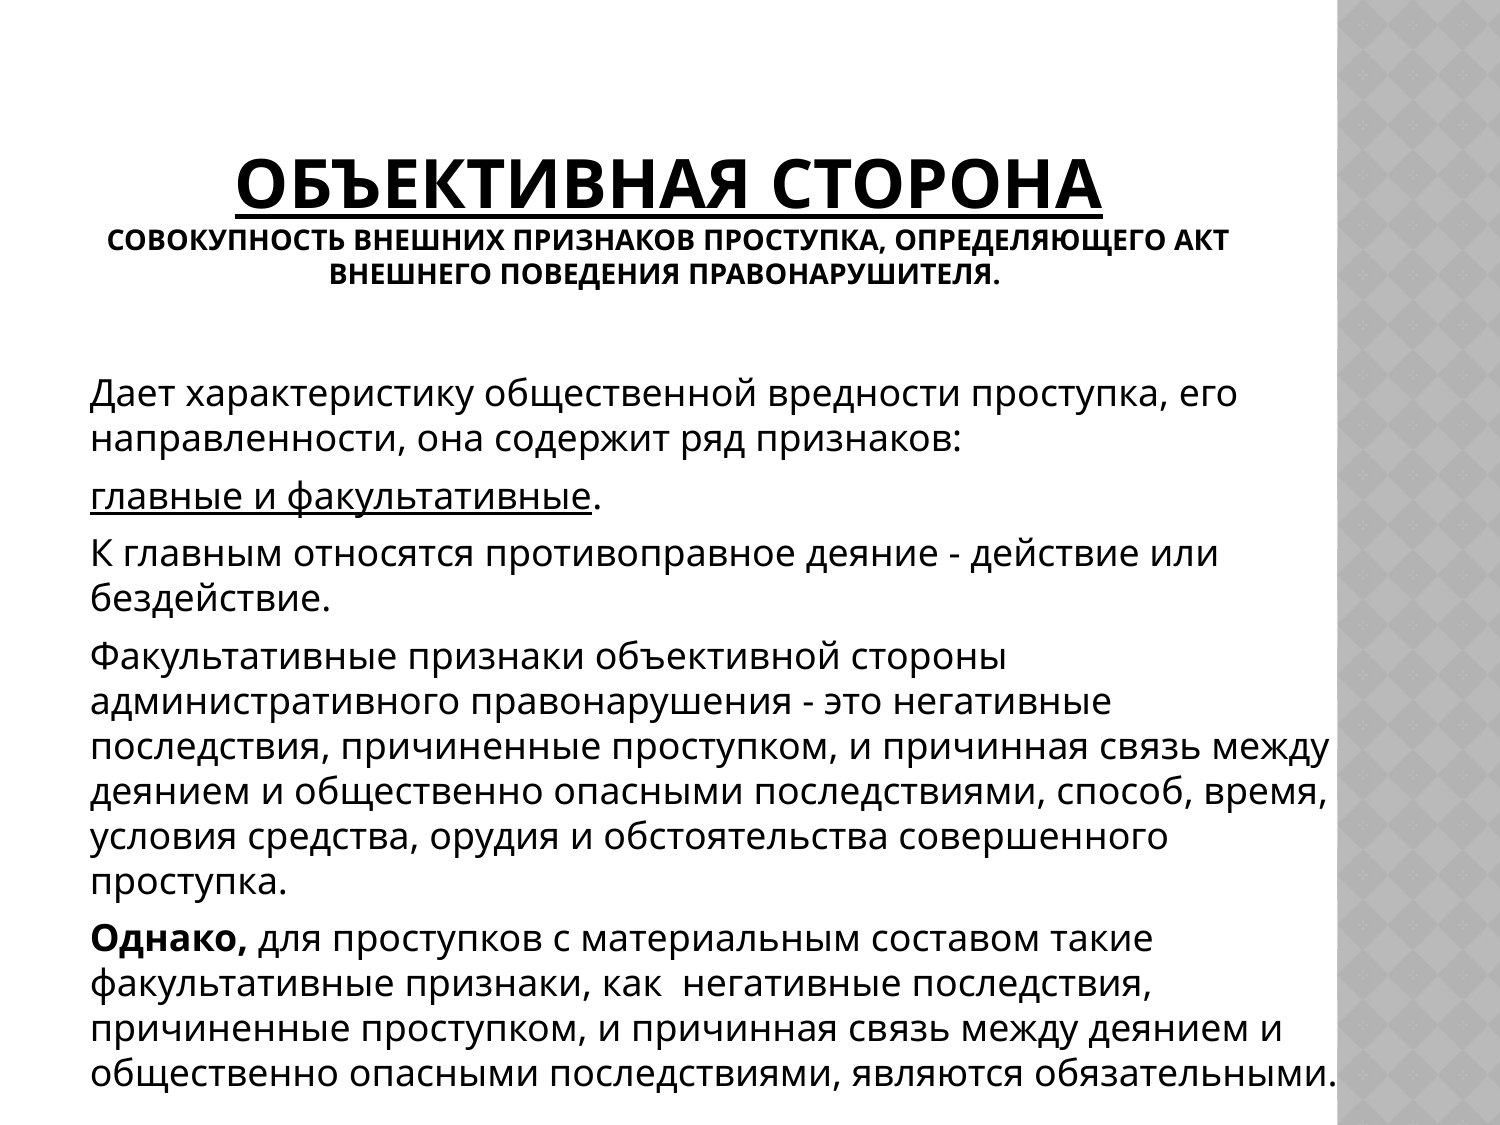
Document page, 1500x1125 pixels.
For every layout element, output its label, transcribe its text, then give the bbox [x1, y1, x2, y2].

title Объективная сторона совокупность внешних признаков проступка, определяющего акт внешнего поведения правонарушителя. [75, 137, 1263, 325]
list Дает характеристику общественной вредности проступка, его направленности, она содержит ряд признаков: главные и факультативные. К главным относятся противоправное деяние - действие или бездействие. Факультативные признаки объективной стороны административного правонарушения - это негативные последствия, причиненные проступком, и причинная связь между деянием и общественно опасными последствиями, способ, время, условия средства, орудия и обстоятельства совершенного проступка. Однако, для проступков с материальным составом такие факультативные признаки, как негативные последствия, причиненные проступком, и причинная связь между деянием и общественно опасными последствиями, являются обязательными. [75, 361, 1360, 1049]
